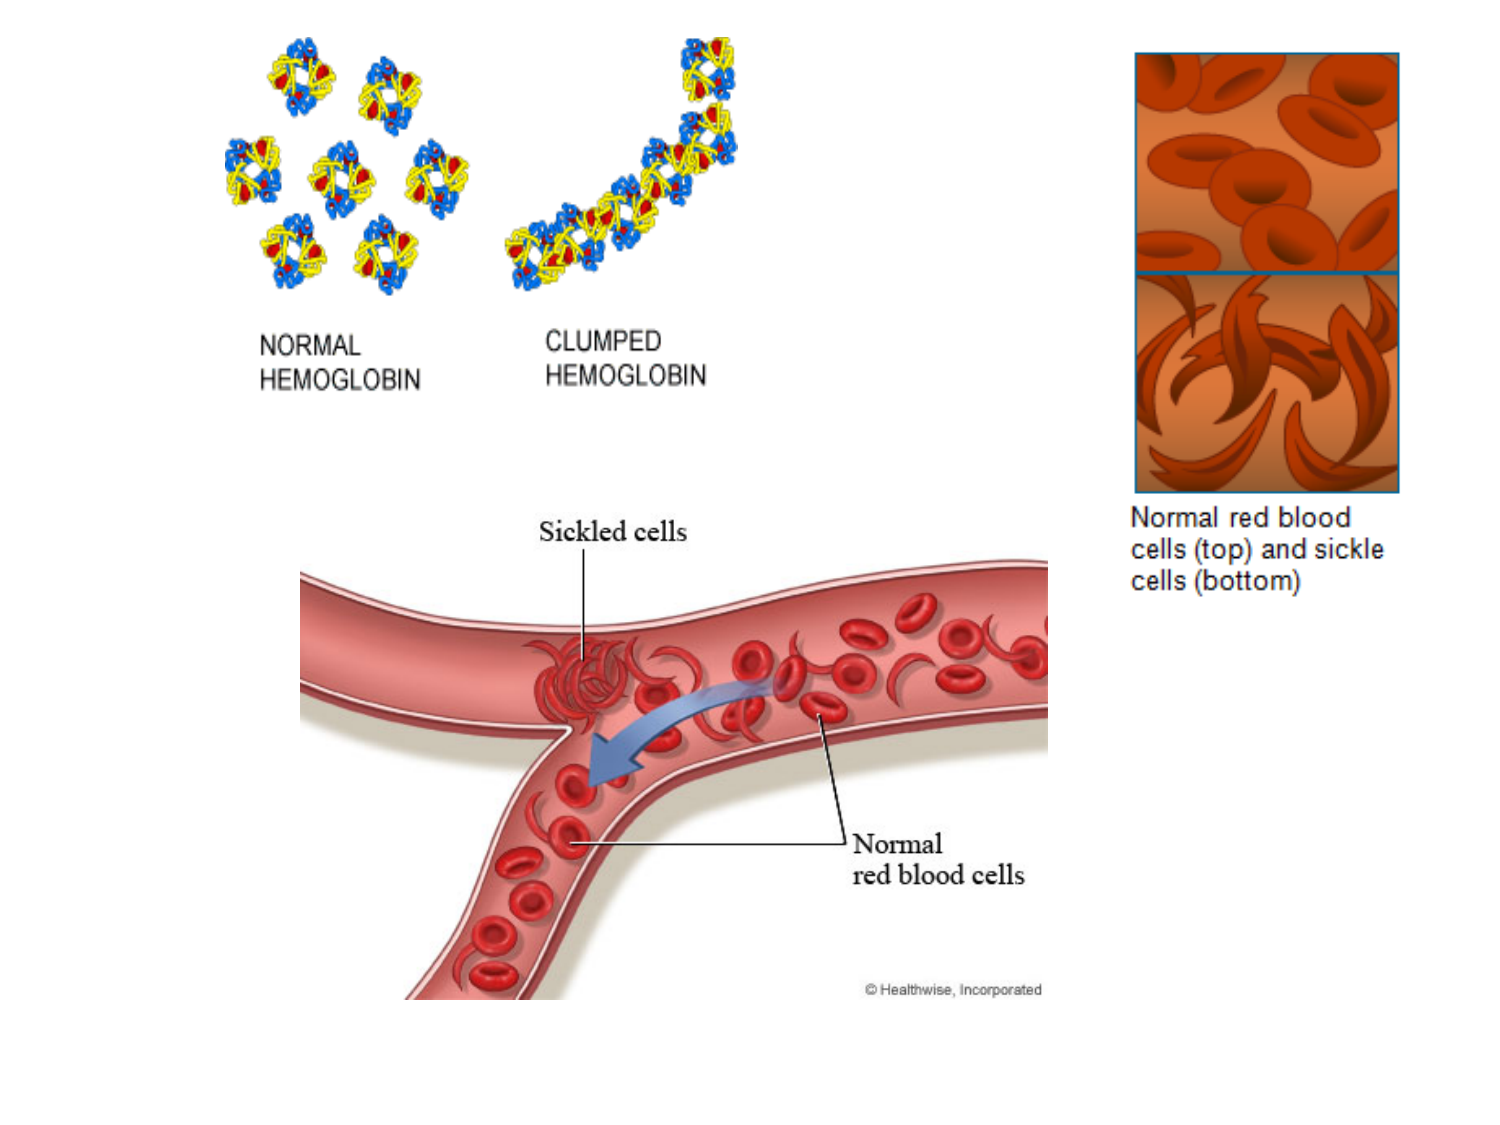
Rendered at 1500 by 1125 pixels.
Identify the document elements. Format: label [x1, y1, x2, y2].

picture [224, 37, 738, 401]
picture [299, 512, 1048, 1001]
picture [1087, 31, 1462, 620]
